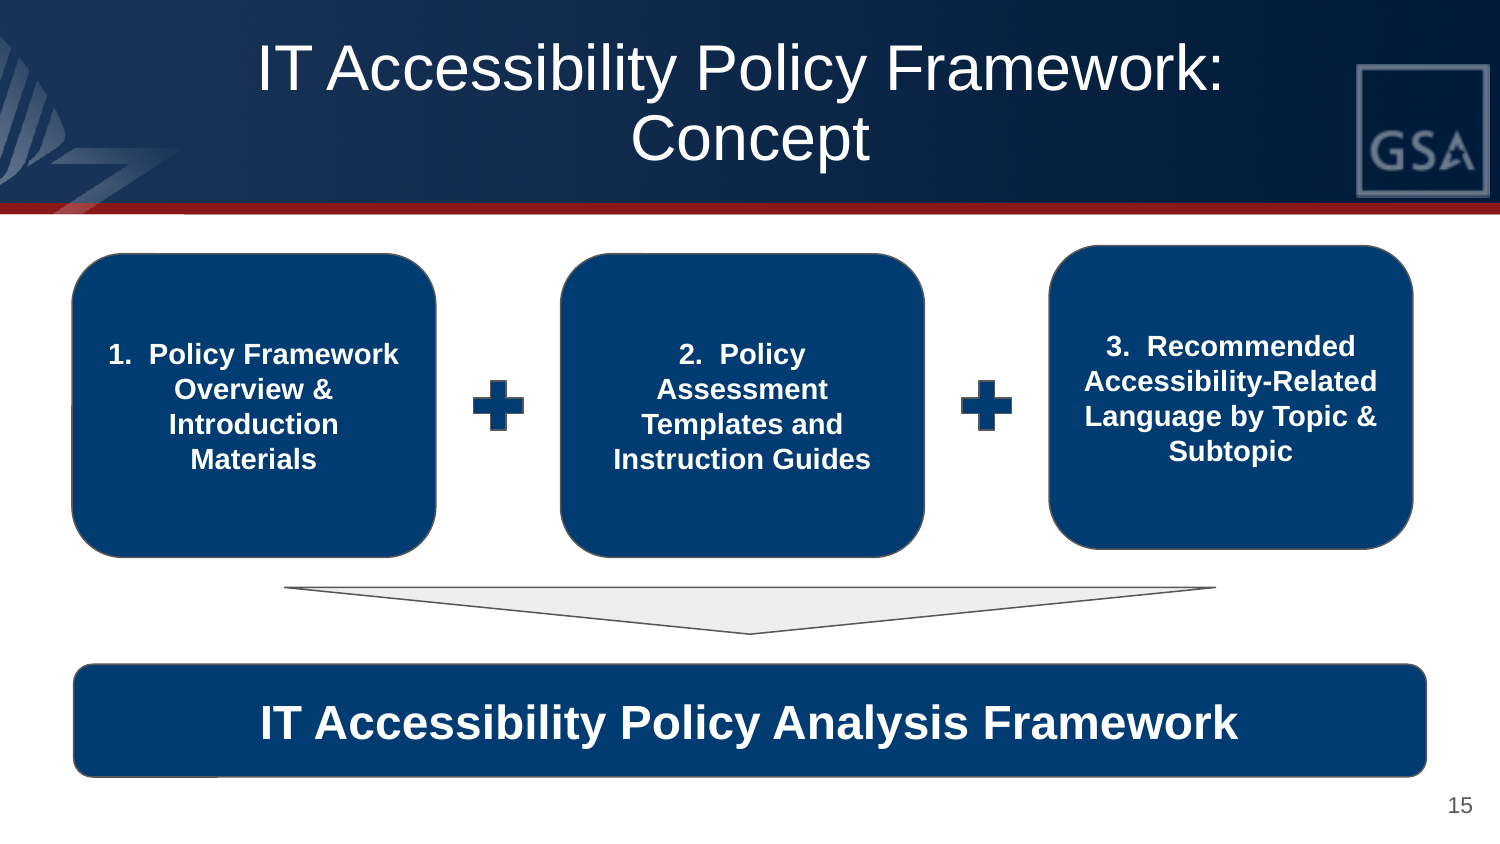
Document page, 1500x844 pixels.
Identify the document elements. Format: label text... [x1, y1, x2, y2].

picture [0, 0, 1500, 844]
text_box [473, 381, 523, 430]
title IT Accessibility Policy Framework: Concept [103, 23, 1397, 187]
text_box [962, 381, 1012, 430]
text_box 1. Policy Framework Overview & Introduction Materials [71, 253, 436, 558]
text_box 3. Recommended Accessibility-Related Language by Topic & Subtopic [1049, 245, 1413, 550]
text_box [284, 587, 1216, 635]
slide_number 15 [1146, 782, 1485, 827]
text_box IT Accessibility Policy Analysis Framework [73, 664, 1427, 777]
text_box 2. Policy Assessment Templates and Instruction Guides [560, 253, 925, 558]
